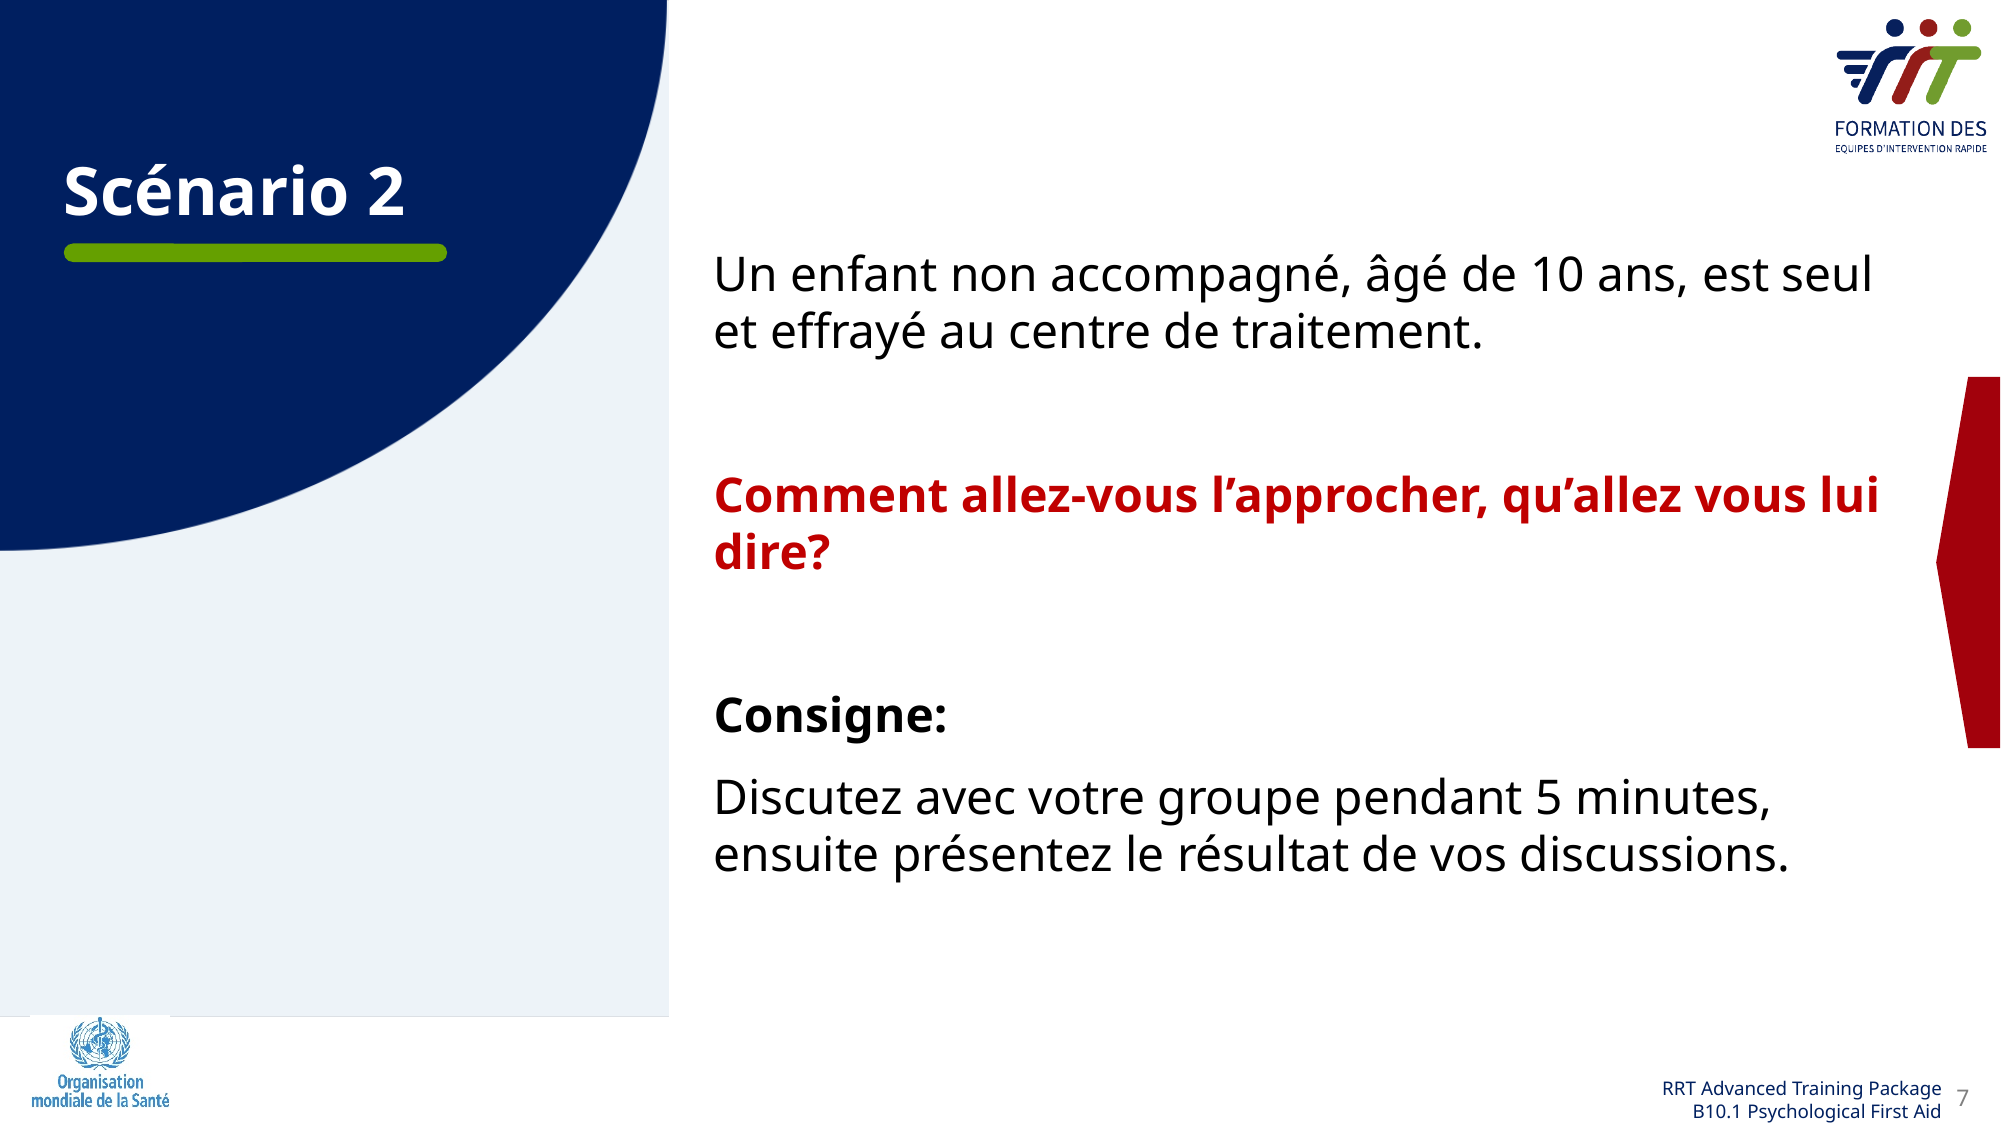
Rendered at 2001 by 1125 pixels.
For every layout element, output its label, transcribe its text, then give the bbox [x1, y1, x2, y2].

picture [1835, 18, 1987, 154]
list Un enfant non accompagné, âgé de 10 ans, est seul et effrayé au centre de traitement. Comment allez-vous l’approcher, qu’allez vous lui dire? Consigne: Discutez avec votre groupe pendant 5 minutes, ensuite présentez le résultat de vos discussions. [705, 234, 1913, 890]
picture [0, 0, 669, 1108]
title Scénario 2 [63, 92, 600, 231]
